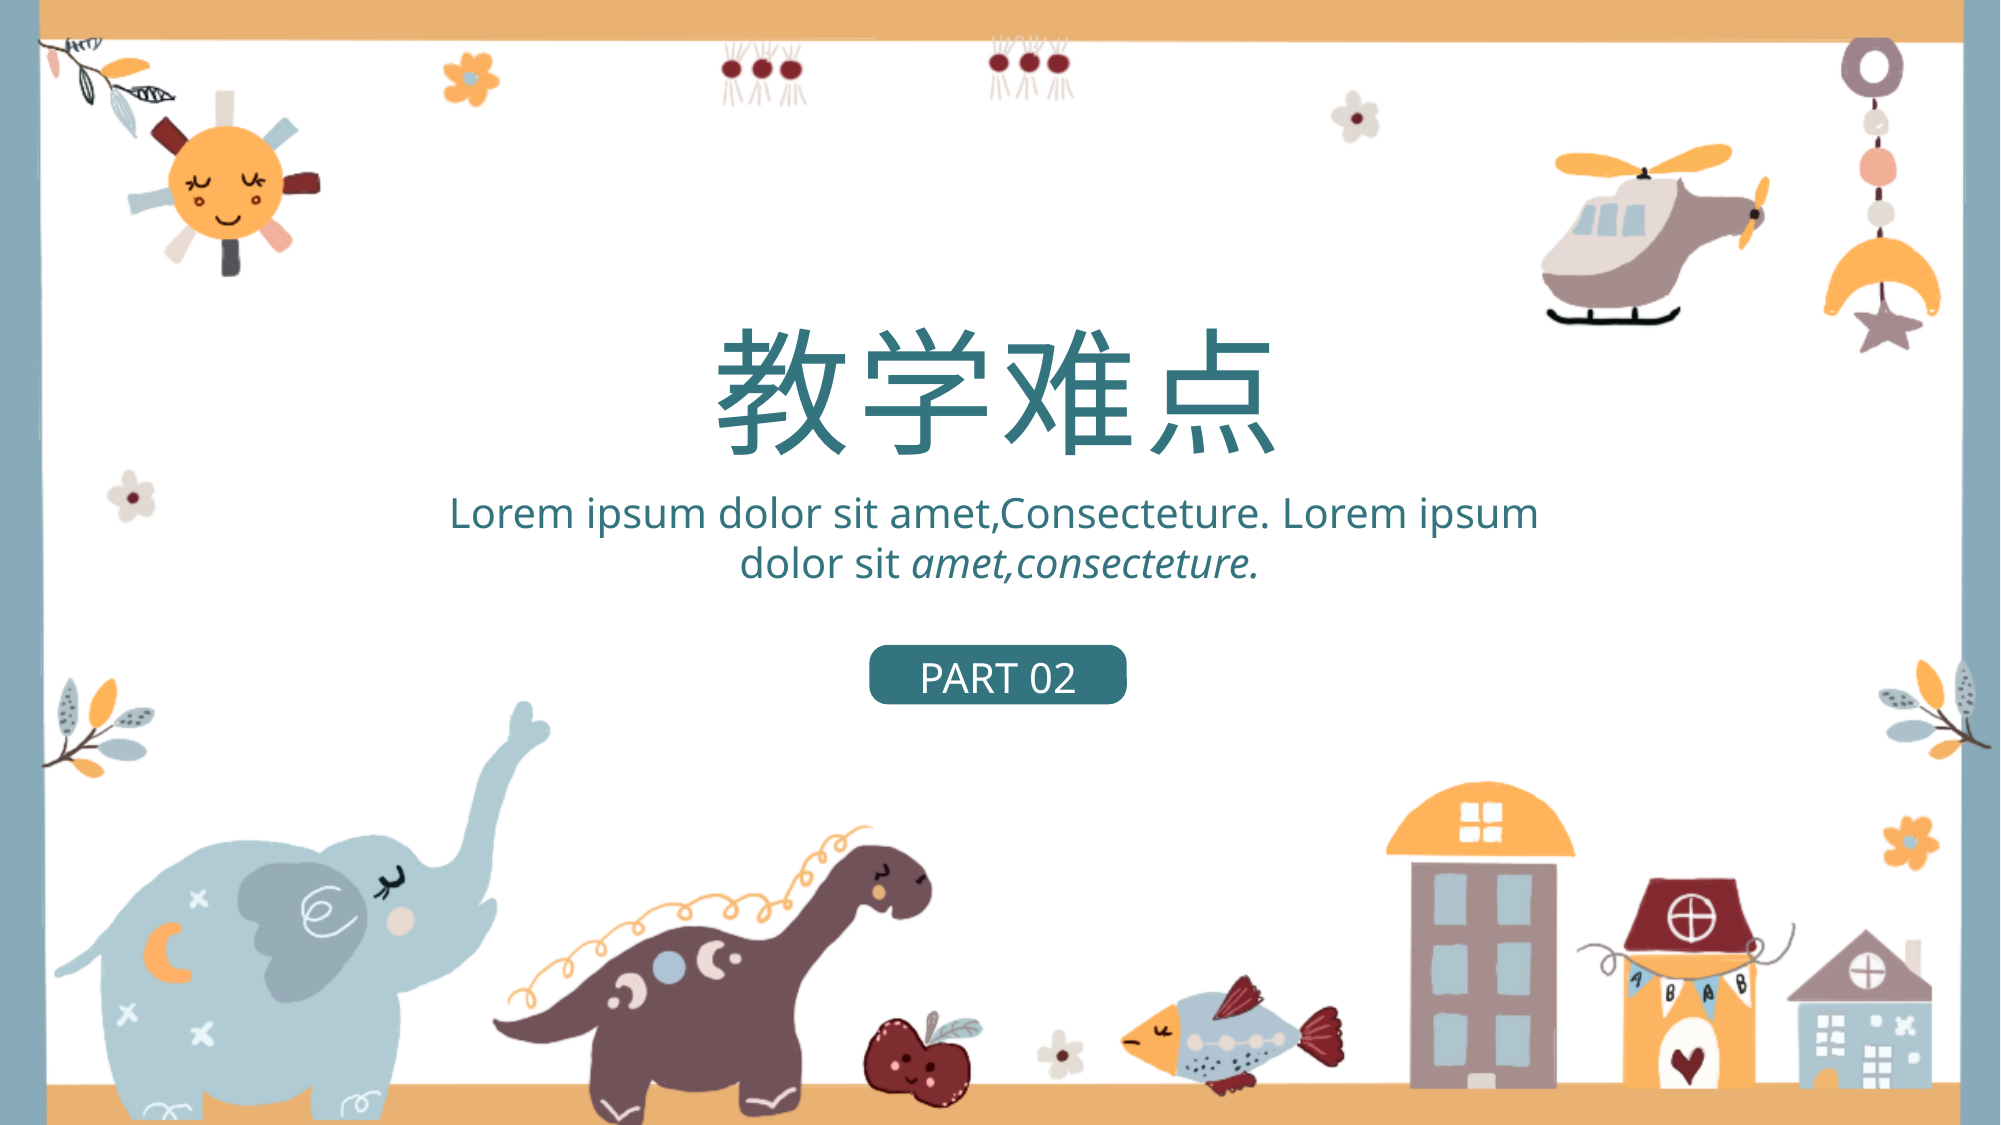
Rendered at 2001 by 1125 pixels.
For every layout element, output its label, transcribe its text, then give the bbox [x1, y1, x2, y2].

text_box PART 02 [904, 644, 1093, 710]
picture [0, 0, 2001, 1125]
title 教学难点 [590, 282, 1406, 479]
text_box [868, 643, 1128, 706]
text_box Lorem ipsum dolor sit amet,Consecteture. Lorem ipsum dolor sit amet,consecteture. [388, 479, 1611, 595]
